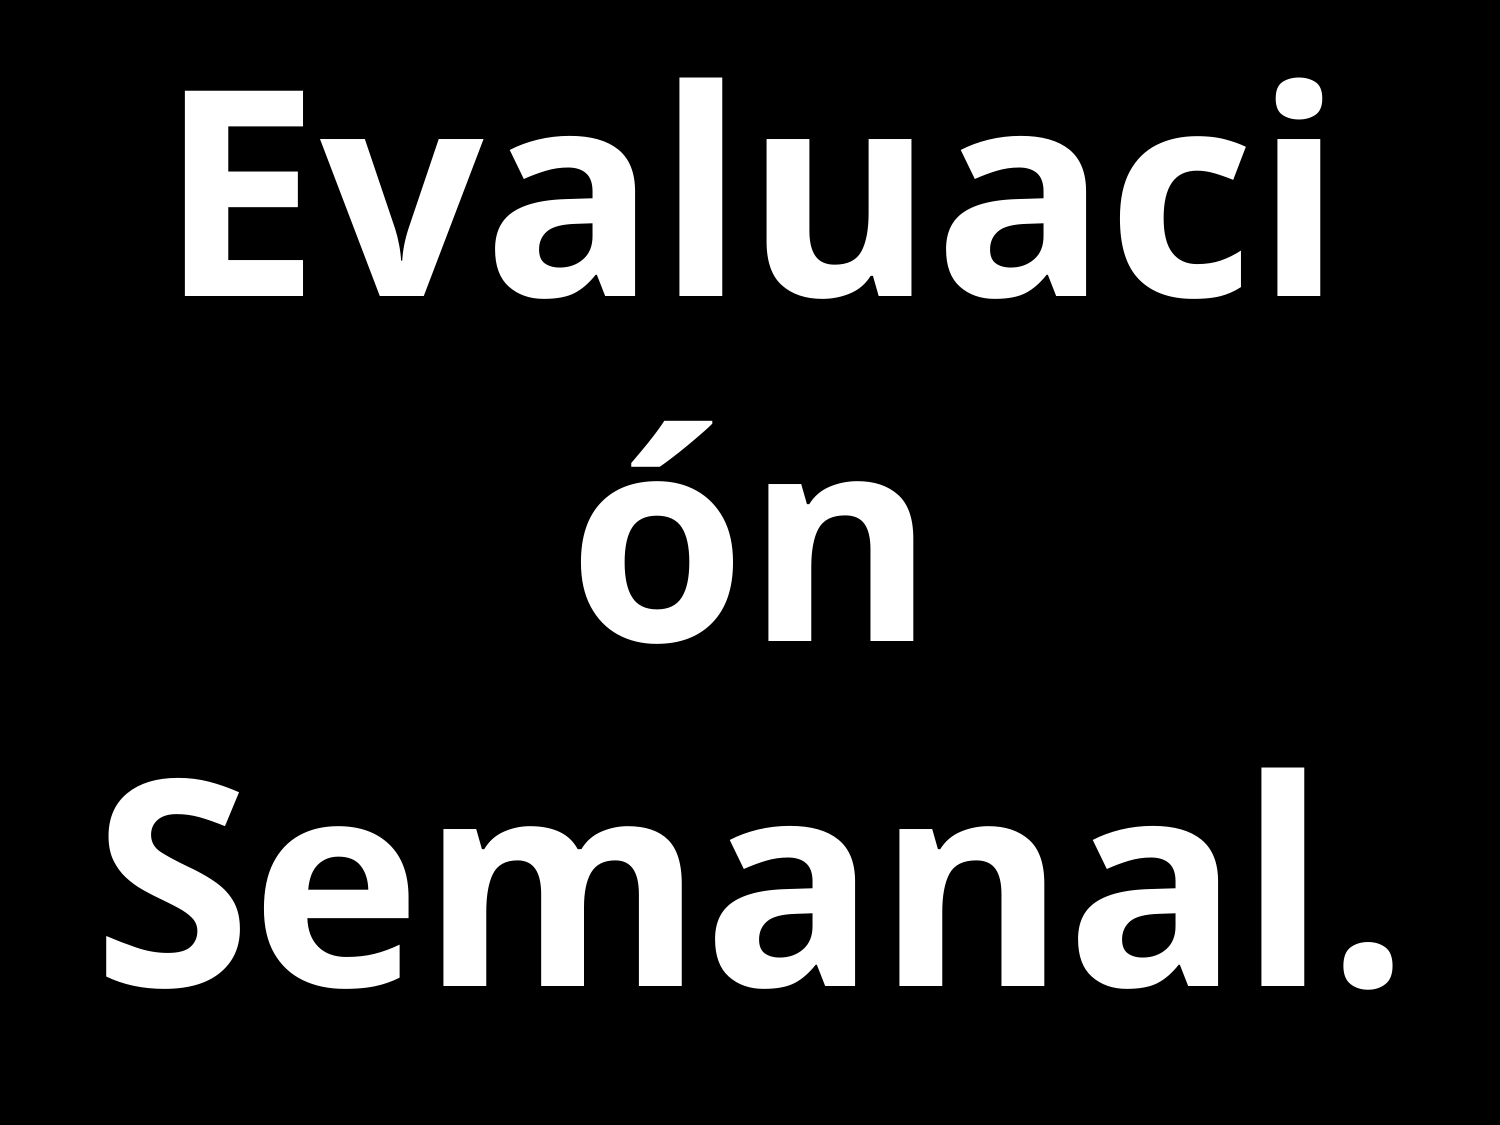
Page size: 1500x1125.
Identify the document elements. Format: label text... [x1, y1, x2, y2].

title Evaluación Semanal. [76, 432, 1427, 621]
